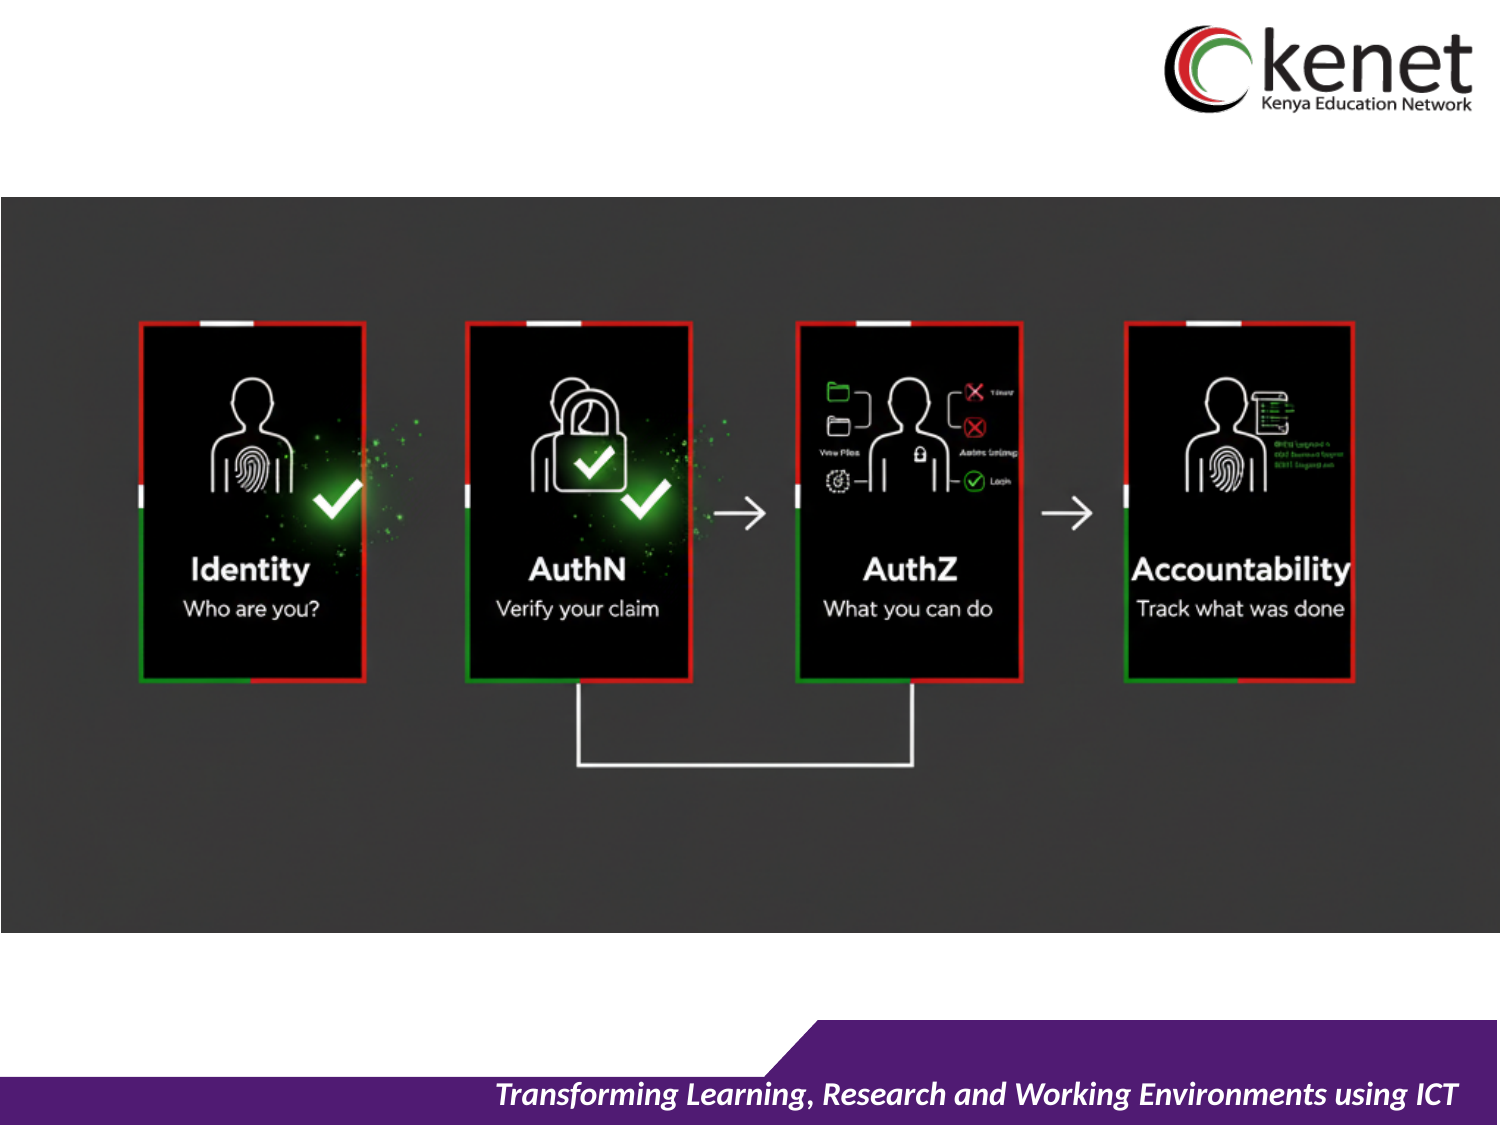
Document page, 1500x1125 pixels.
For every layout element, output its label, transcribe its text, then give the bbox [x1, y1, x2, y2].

picture [1, 197, 1500, 933]
text_box [775, 1020, 1497, 1125]
text_box [0, 1076, 479, 1125]
picture [1163, 11, 1477, 117]
text_box Transforming Learning, Research and Working Environments using ICT [479, 1065, 1485, 1125]
